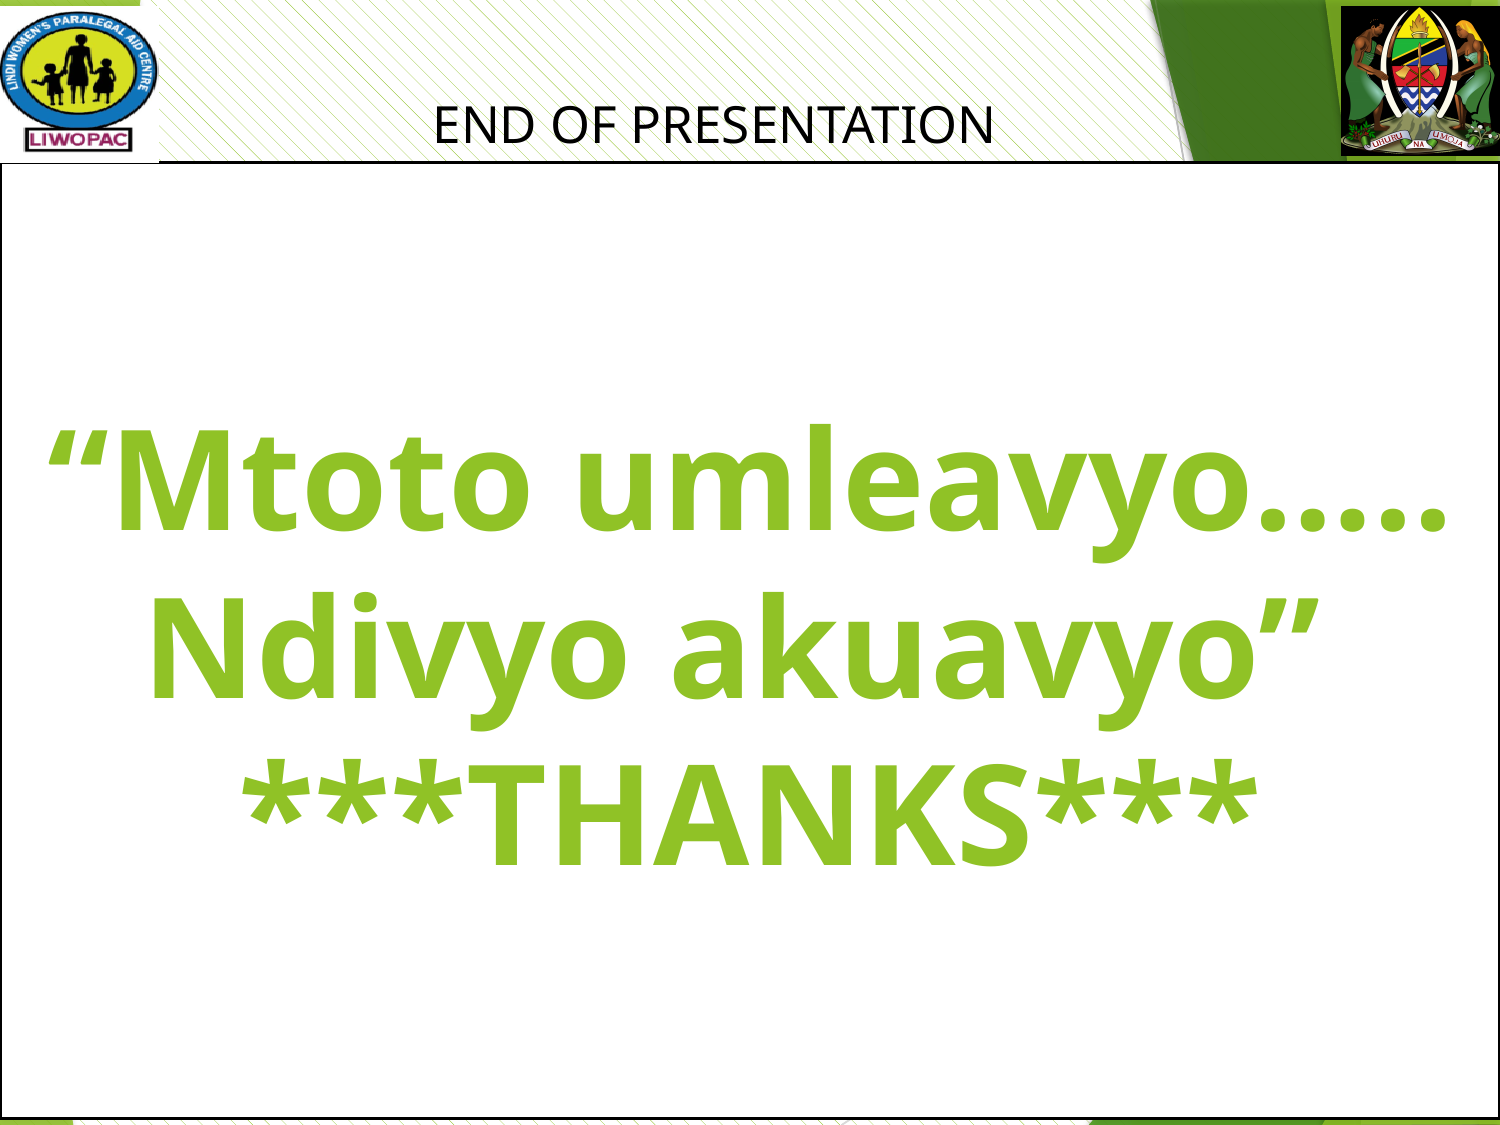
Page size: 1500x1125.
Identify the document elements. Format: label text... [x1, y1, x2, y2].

picture [0, 6, 159, 163]
title “Mtoto umleavyo….. Ndivyo akuavyo” ***THANKS*** [0, 161, 1500, 1120]
subtitle END OF PRESENTATION [249, 30, 1206, 163]
picture [1341, 6, 1500, 156]
